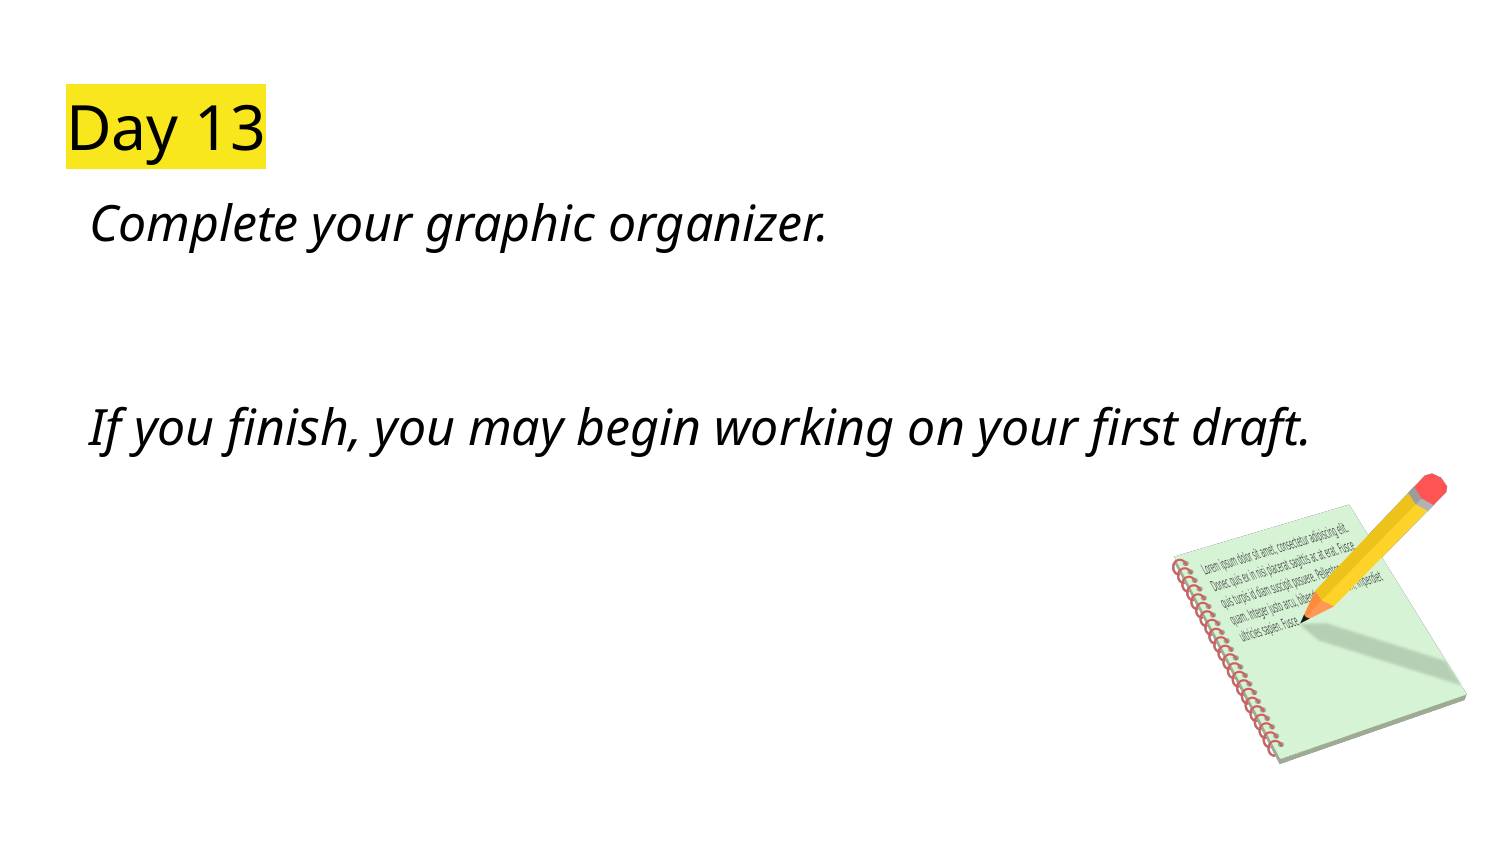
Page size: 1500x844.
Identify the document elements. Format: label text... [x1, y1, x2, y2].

list Complete your graphic organizer. If you finish, you may begin working on your first draft. [74, 166, 1472, 714]
title Day 13 [51, 72, 1449, 167]
picture [1161, 464, 1478, 775]
